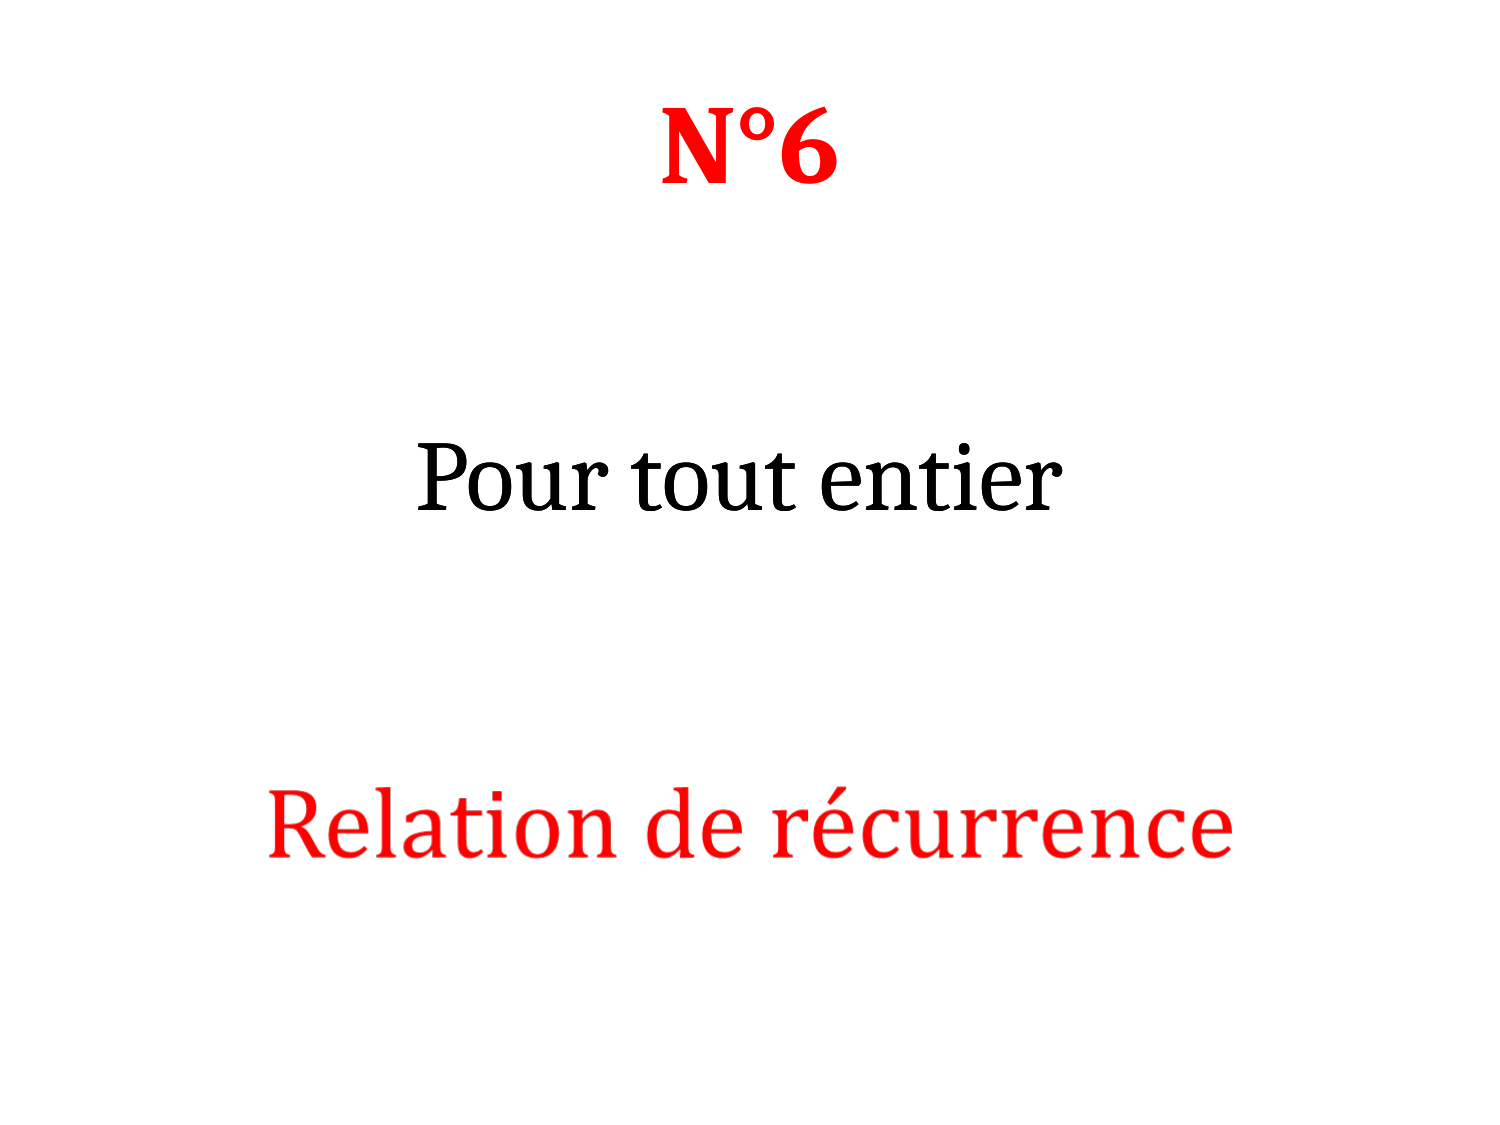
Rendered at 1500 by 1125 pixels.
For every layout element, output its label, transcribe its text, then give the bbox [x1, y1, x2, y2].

text_box N°6 [0, 63, 1500, 214]
picture [203, 729, 1297, 941]
